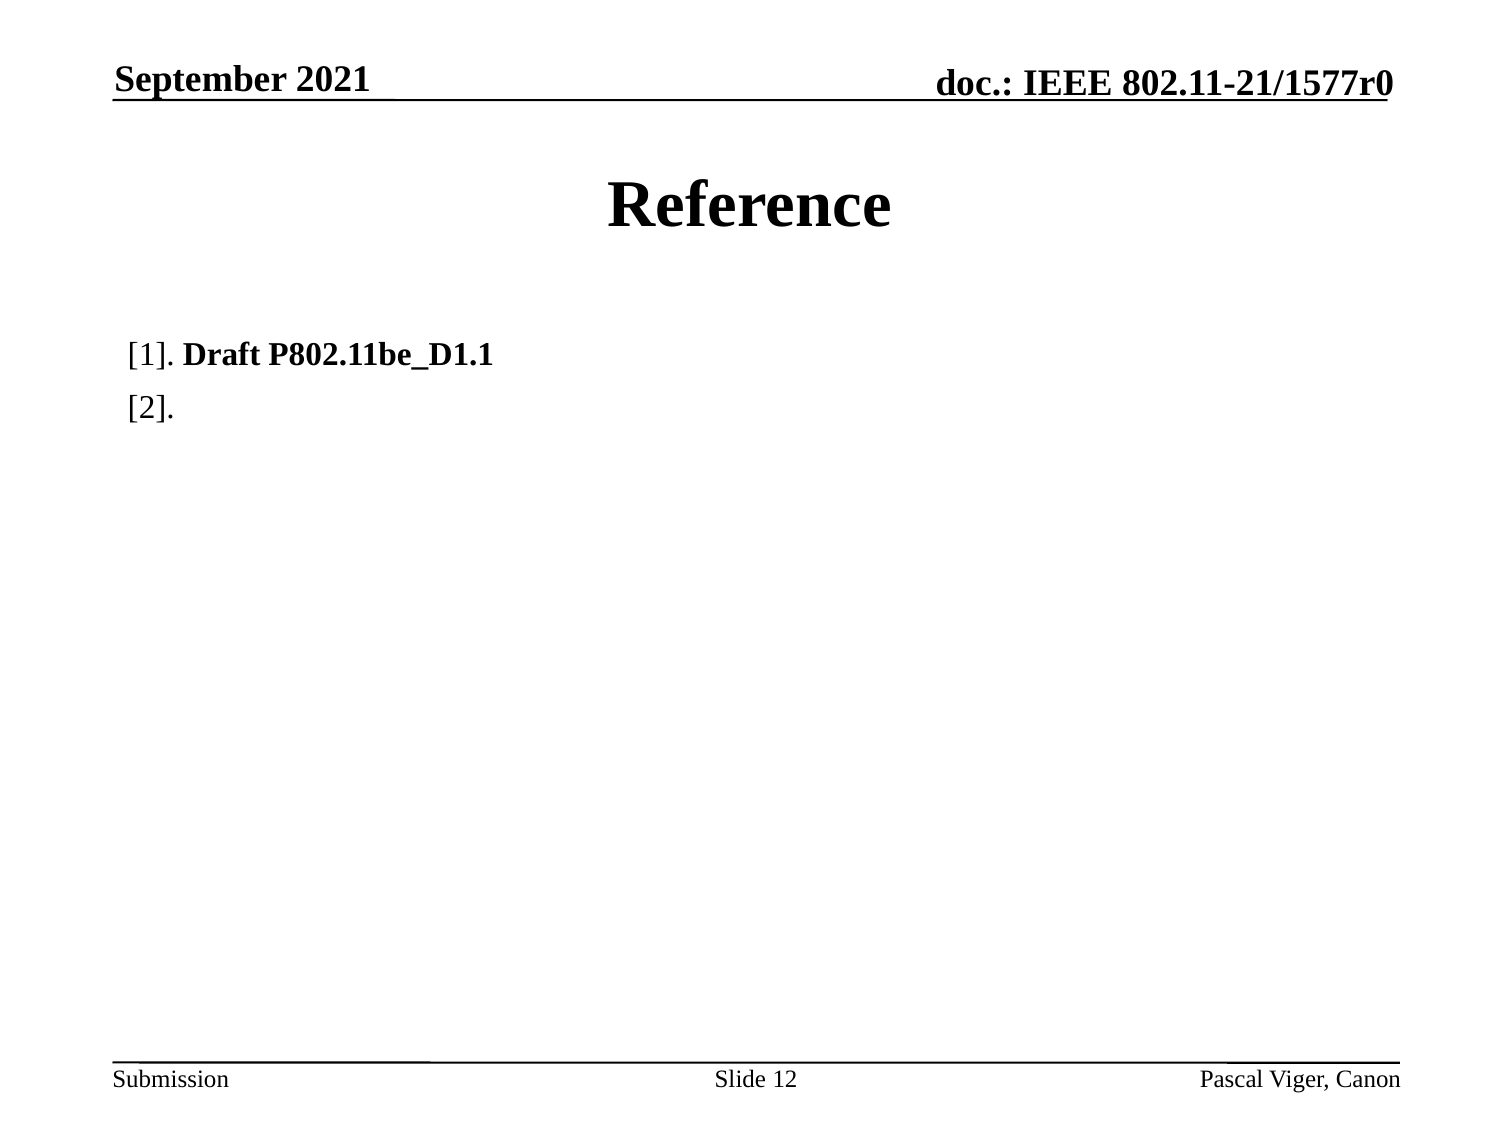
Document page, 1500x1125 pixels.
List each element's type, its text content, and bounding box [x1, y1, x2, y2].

list [1]. Draft P802.11be_D1.1 [2]. [112, 324, 1388, 1000]
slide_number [114, 54, 423, 100]
footer Pascal Viger, Canon [878, 1061, 1402, 1093]
title Reference [112, 112, 1388, 288]
slide_number Slide 12 [712, 1061, 800, 1123]
